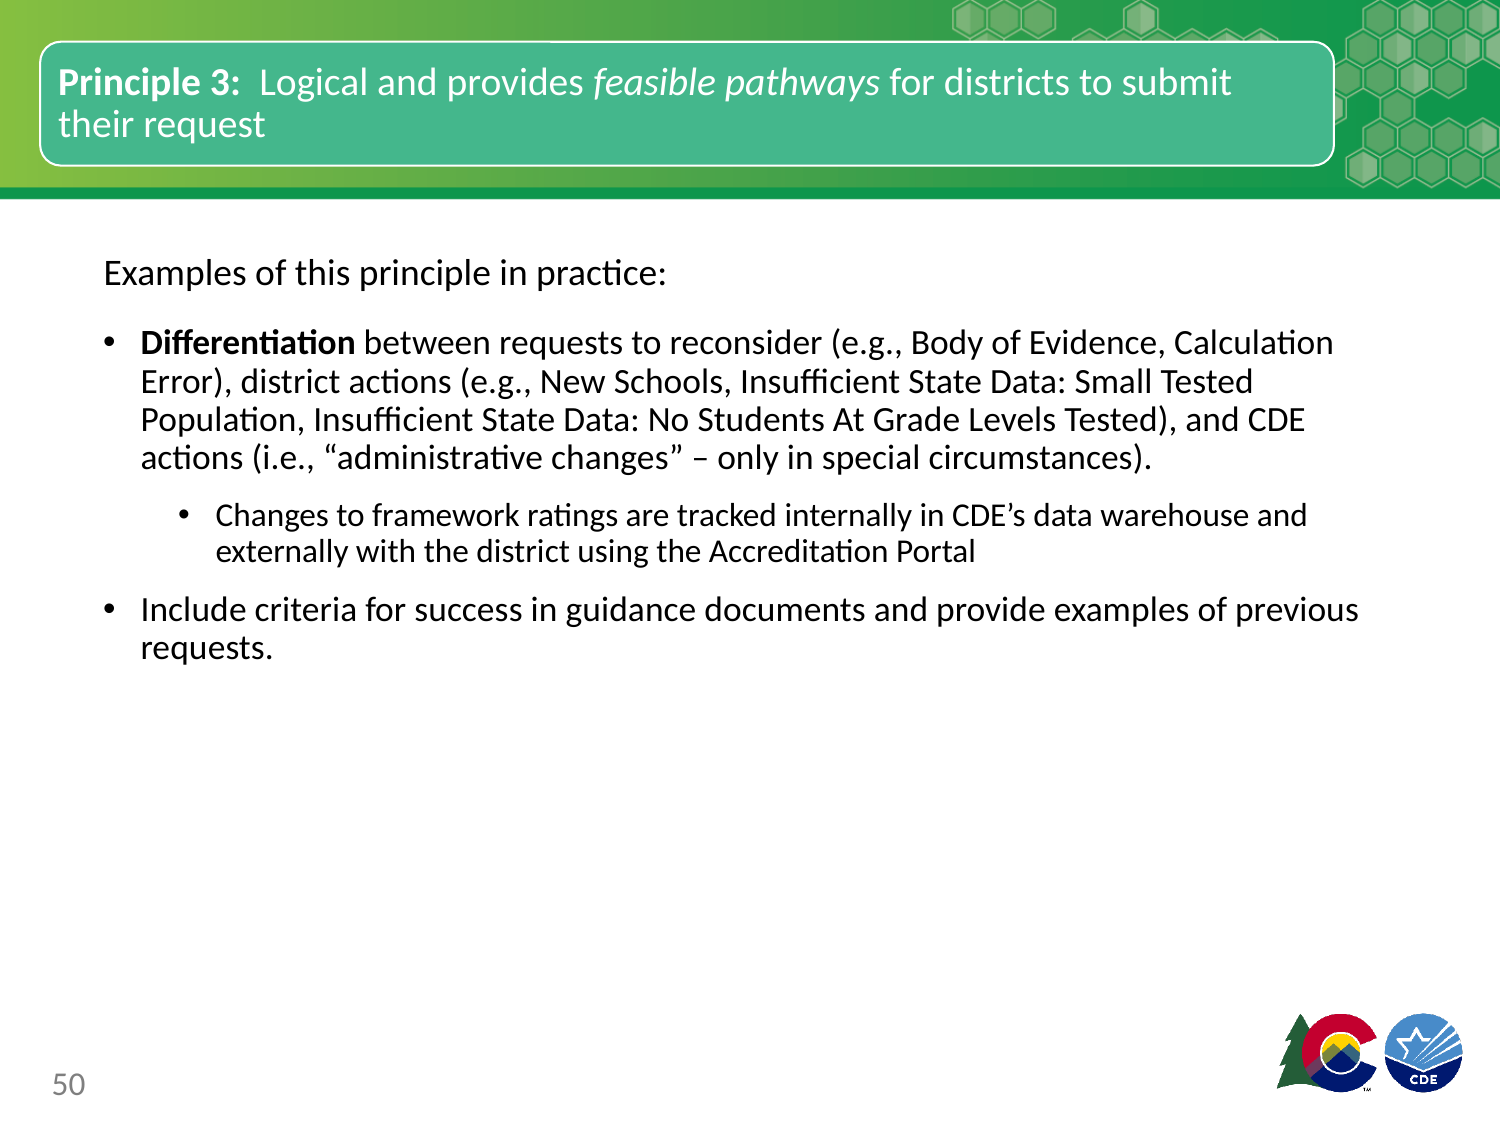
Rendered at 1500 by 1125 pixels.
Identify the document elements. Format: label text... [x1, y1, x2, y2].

text_box Examples of this principle in practice: [88, 239, 1397, 300]
picture [1275, 1012, 1463, 1093]
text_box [39, 41, 1335, 166]
slide_number 50 [36, 1054, 375, 1115]
list Differentiation between requests to reconsider (e.g., Body of Evidence, Calculation Error), district actions (e.g., New Schools, Insufficient State Data: Small Tested Population, Insufficient State Data: No Students At Grade Levels Tested), and CDE actions (i.e., “administrative changes” – only in special circumstances). Changes to framework ratings are tracked internally in CDE’s data warehouse and externally with the district using the Accreditation Portal Include criteria for success in guidance documents and provide examples of previous requests. [103, 324, 1397, 1002]
picture [0, 0, 1500, 200]
